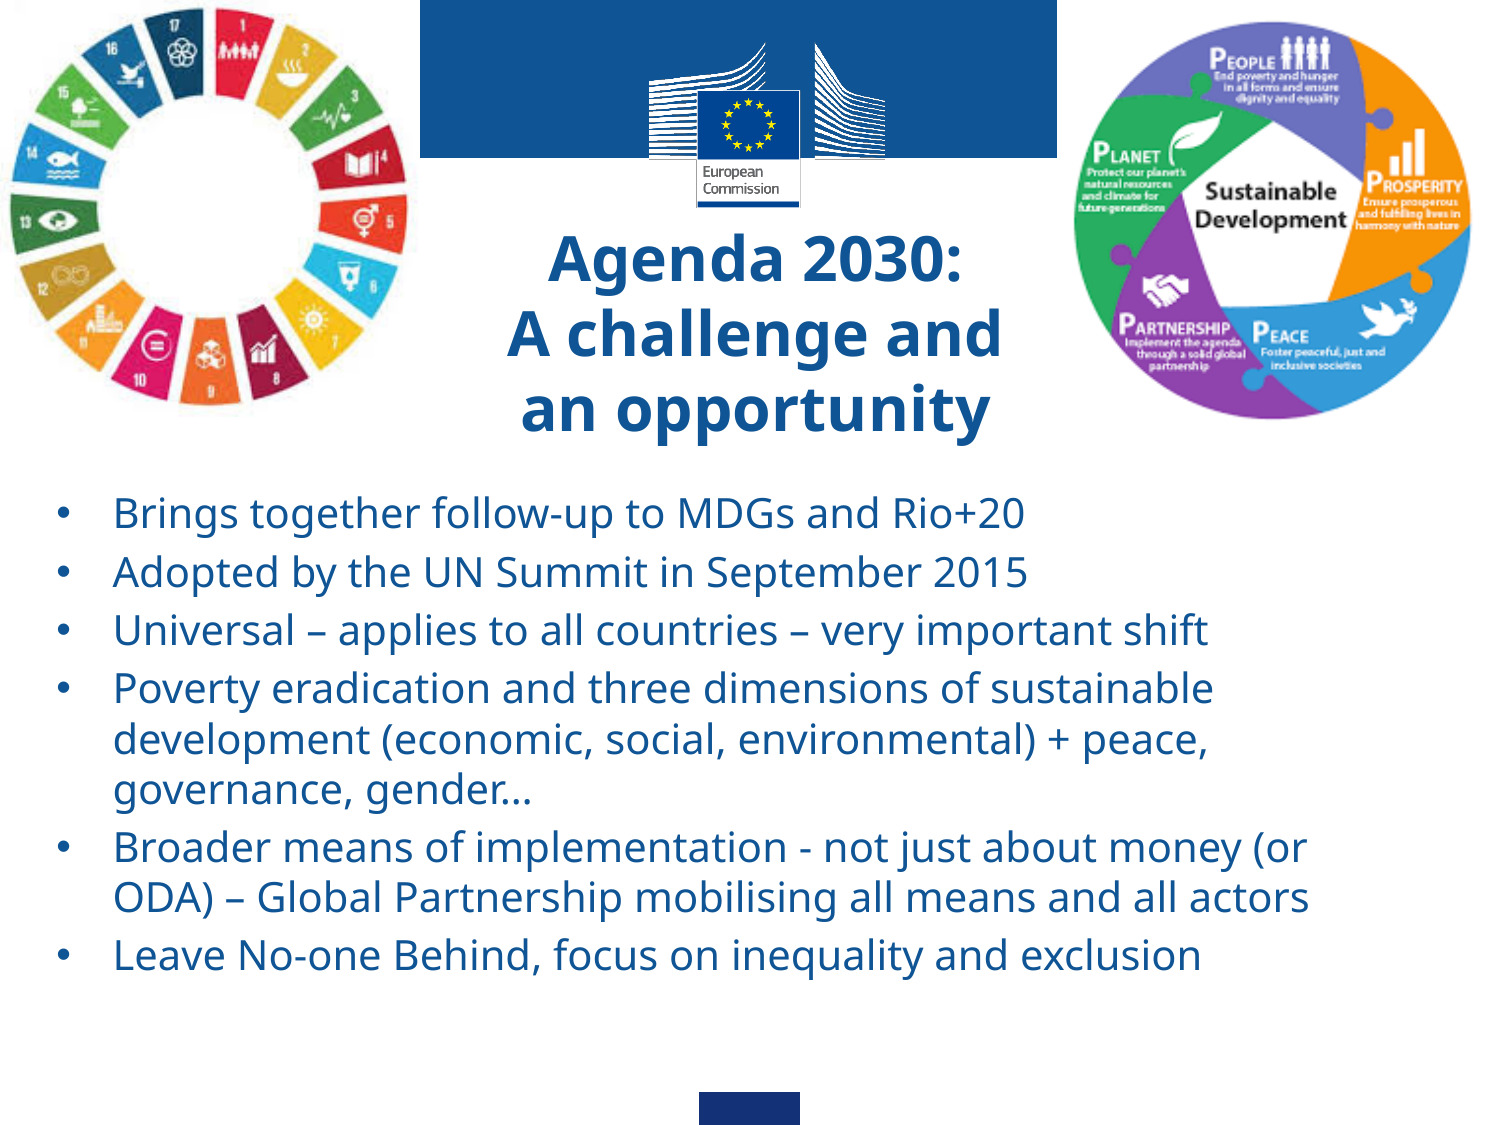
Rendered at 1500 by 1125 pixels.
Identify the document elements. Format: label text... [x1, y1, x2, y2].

picture [649, 42, 885, 208]
picture [0, 0, 420, 417]
list Brings together follow-up to MDGs and Rio+20 Adopted by the UN Summit in September 2015 Universal – applies to all countries – very important shift Poverty eradication and three dimensions of sustainable development (economic, social, environmental) + peace, governance, gender… Broader means of implementation - not just about money (or ODA) – Global Partnership mobilising all means and all actors Leave No-one Behind, focus on inequality and exclusion [41, 479, 1436, 1094]
picture [1057, 0, 1500, 443]
title Agenda 2030: A challenge and an opportunity [407, 219, 1046, 443]
